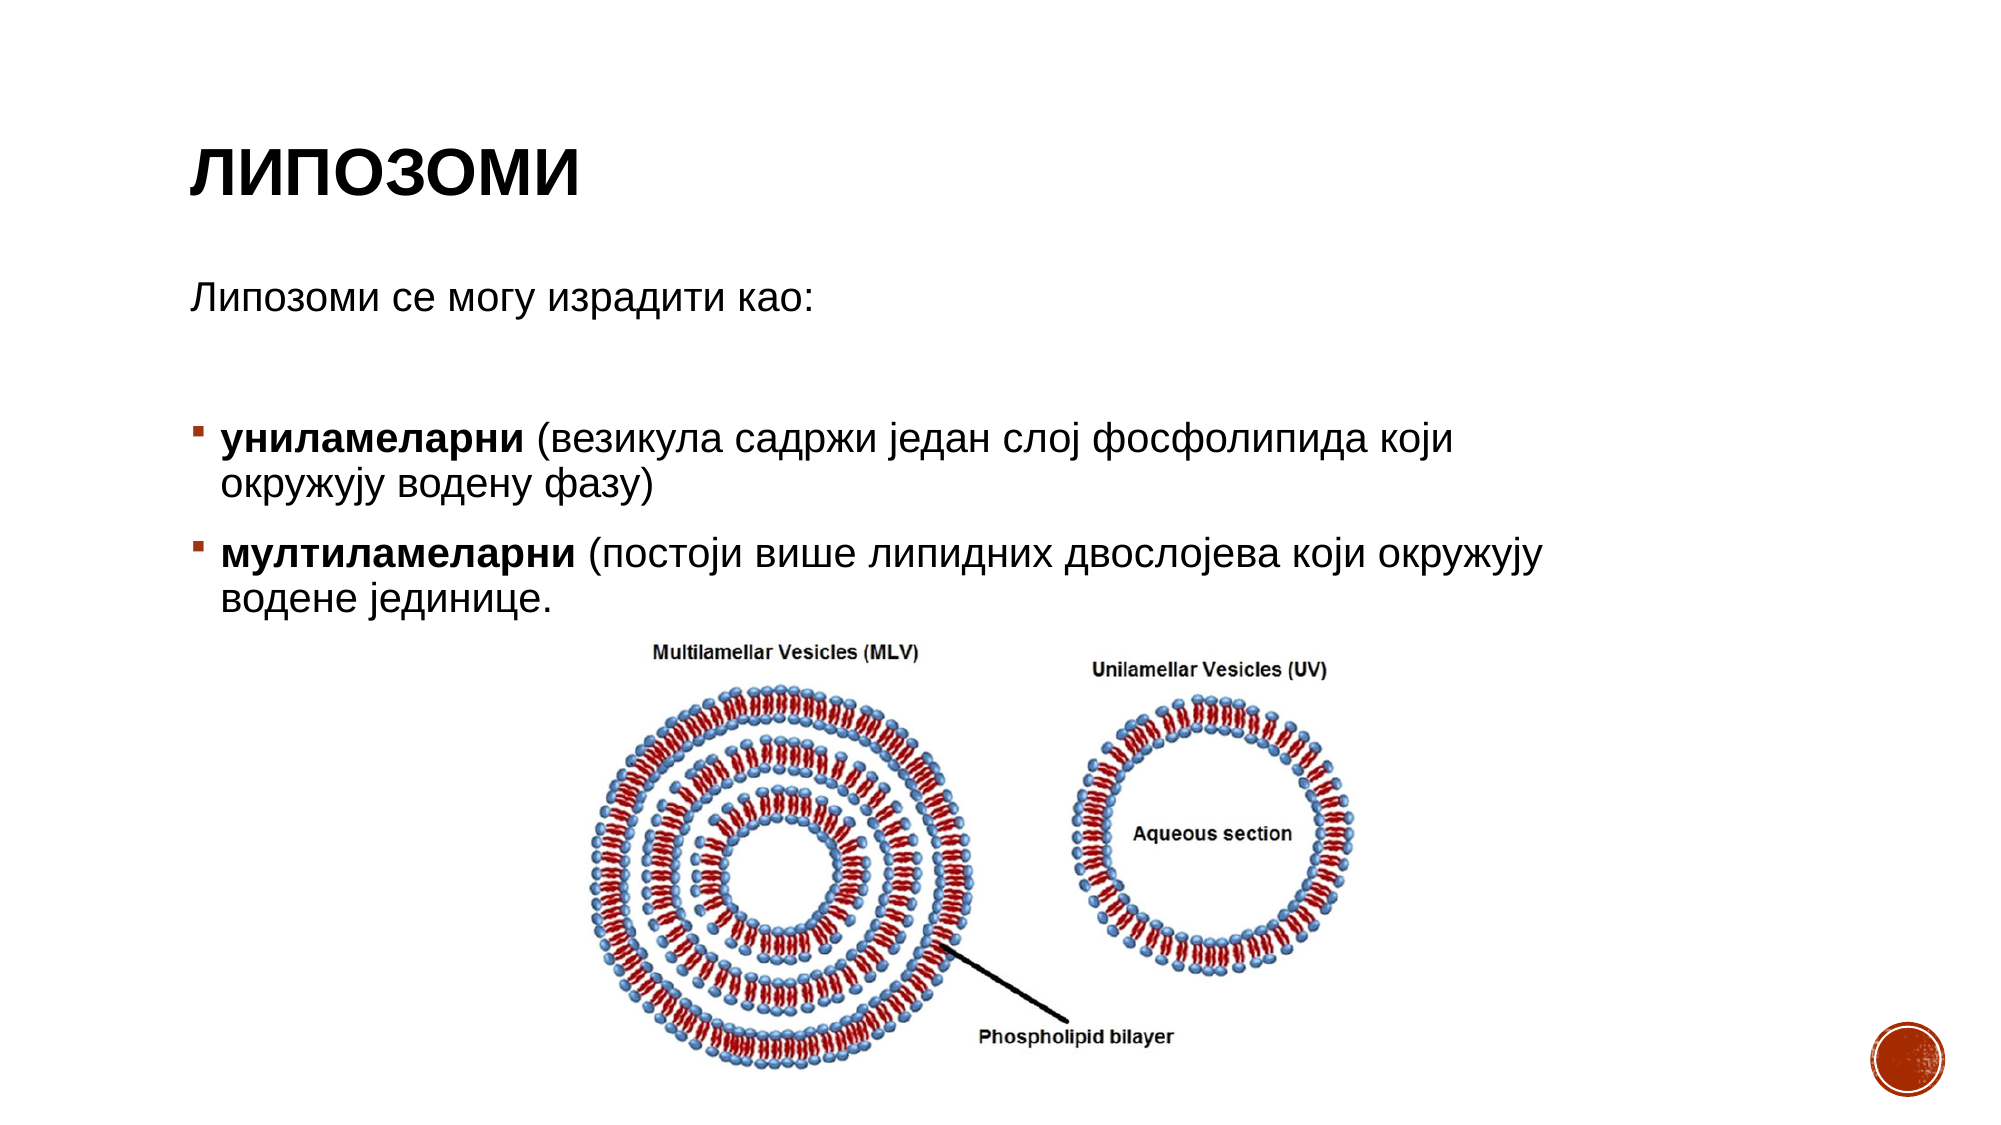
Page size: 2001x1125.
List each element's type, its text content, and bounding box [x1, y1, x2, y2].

list Липозоми се могу израдити као: униламеларни (везикула садржи један слој фосфолипида који окружују водену фазу) мултиламеларни (постоји више липидних двослојева који окружују водене јединице. [175, 268, 1611, 1013]
picture [587, 640, 1357, 1072]
title липозоми [175, 79, 1826, 344]
